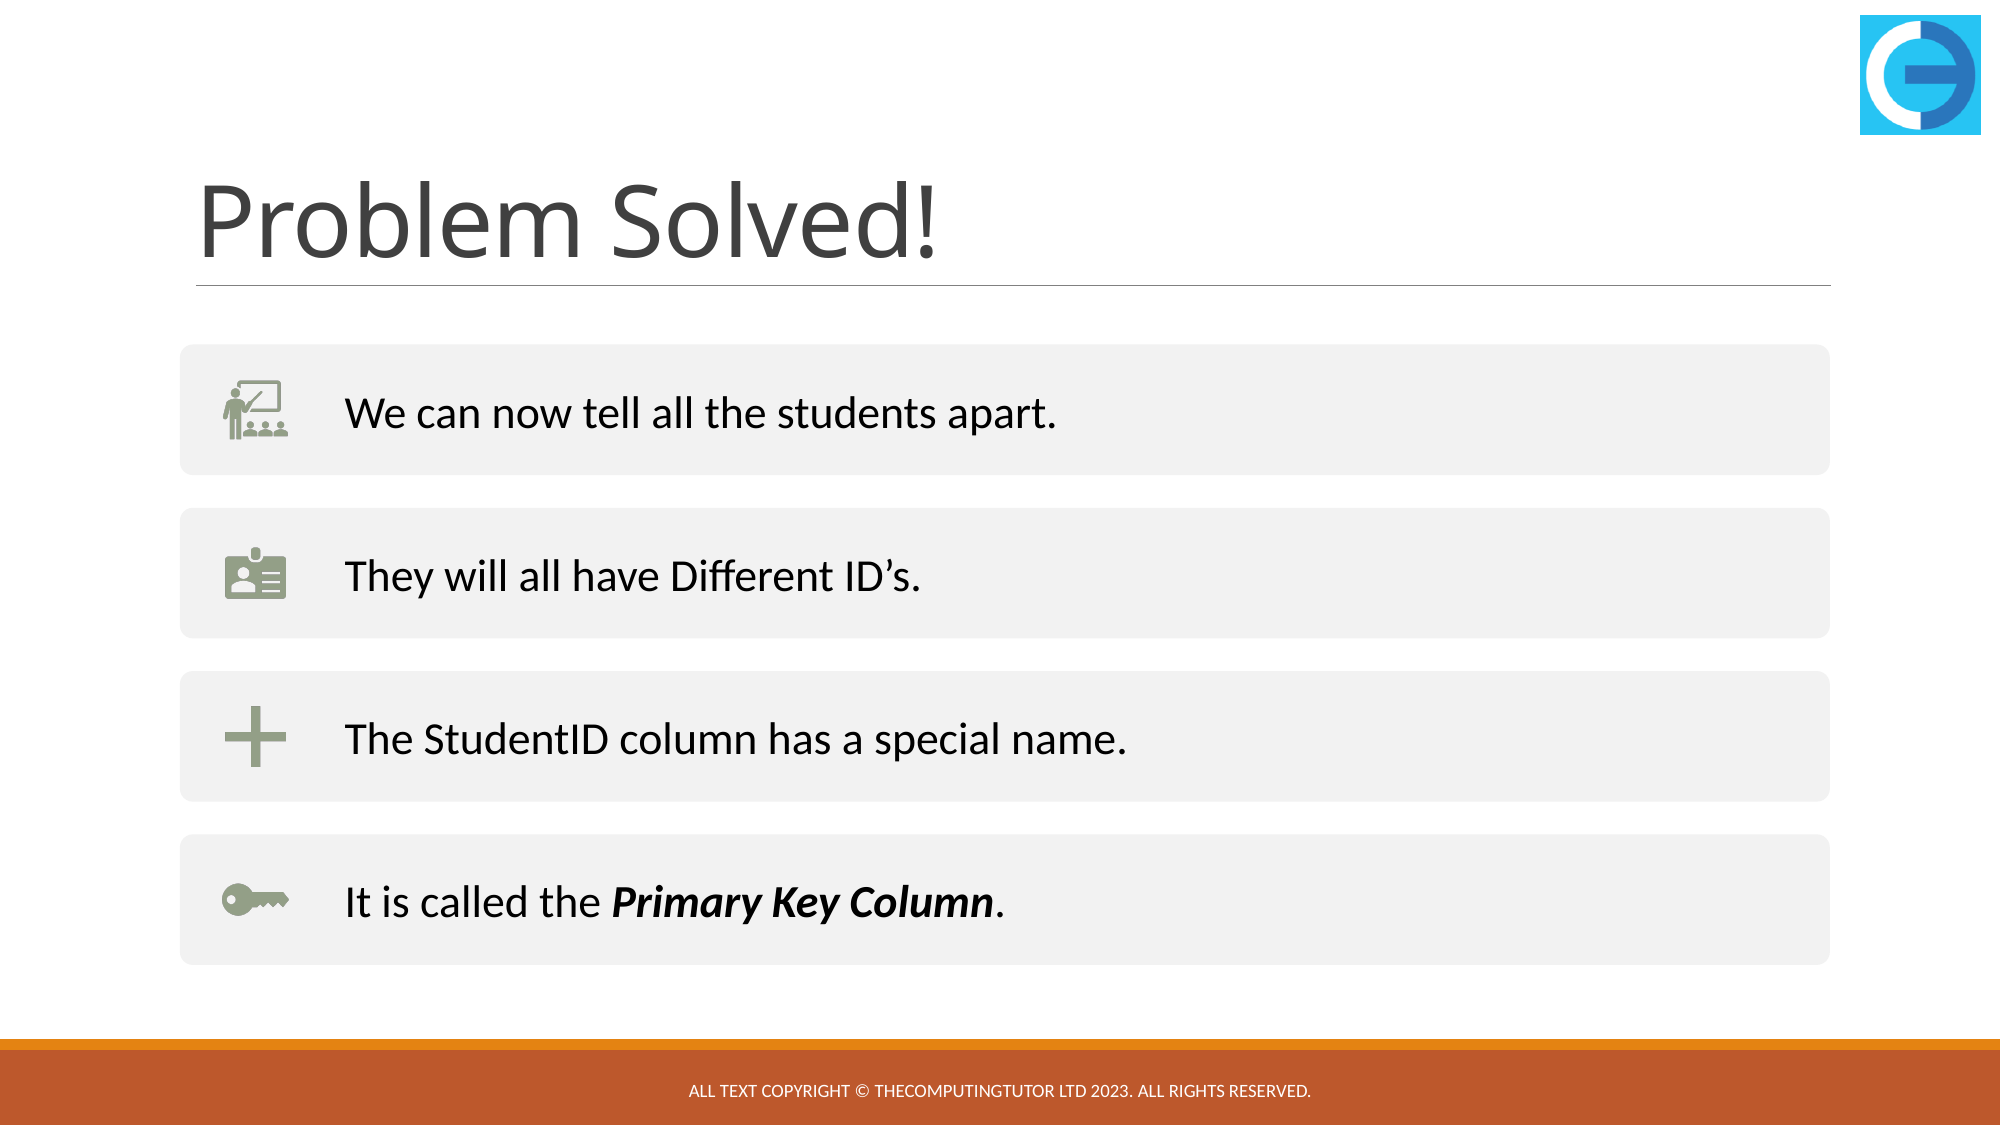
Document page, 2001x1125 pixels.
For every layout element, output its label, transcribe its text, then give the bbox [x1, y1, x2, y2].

footer All text copyright © TheComputingTutor Ltd 2023. All rights Reserved. [604, 1059, 1396, 1120]
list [179, 343, 1831, 966]
picture [1860, 15, 1981, 135]
title Problem Solved! [180, 47, 1830, 285]
